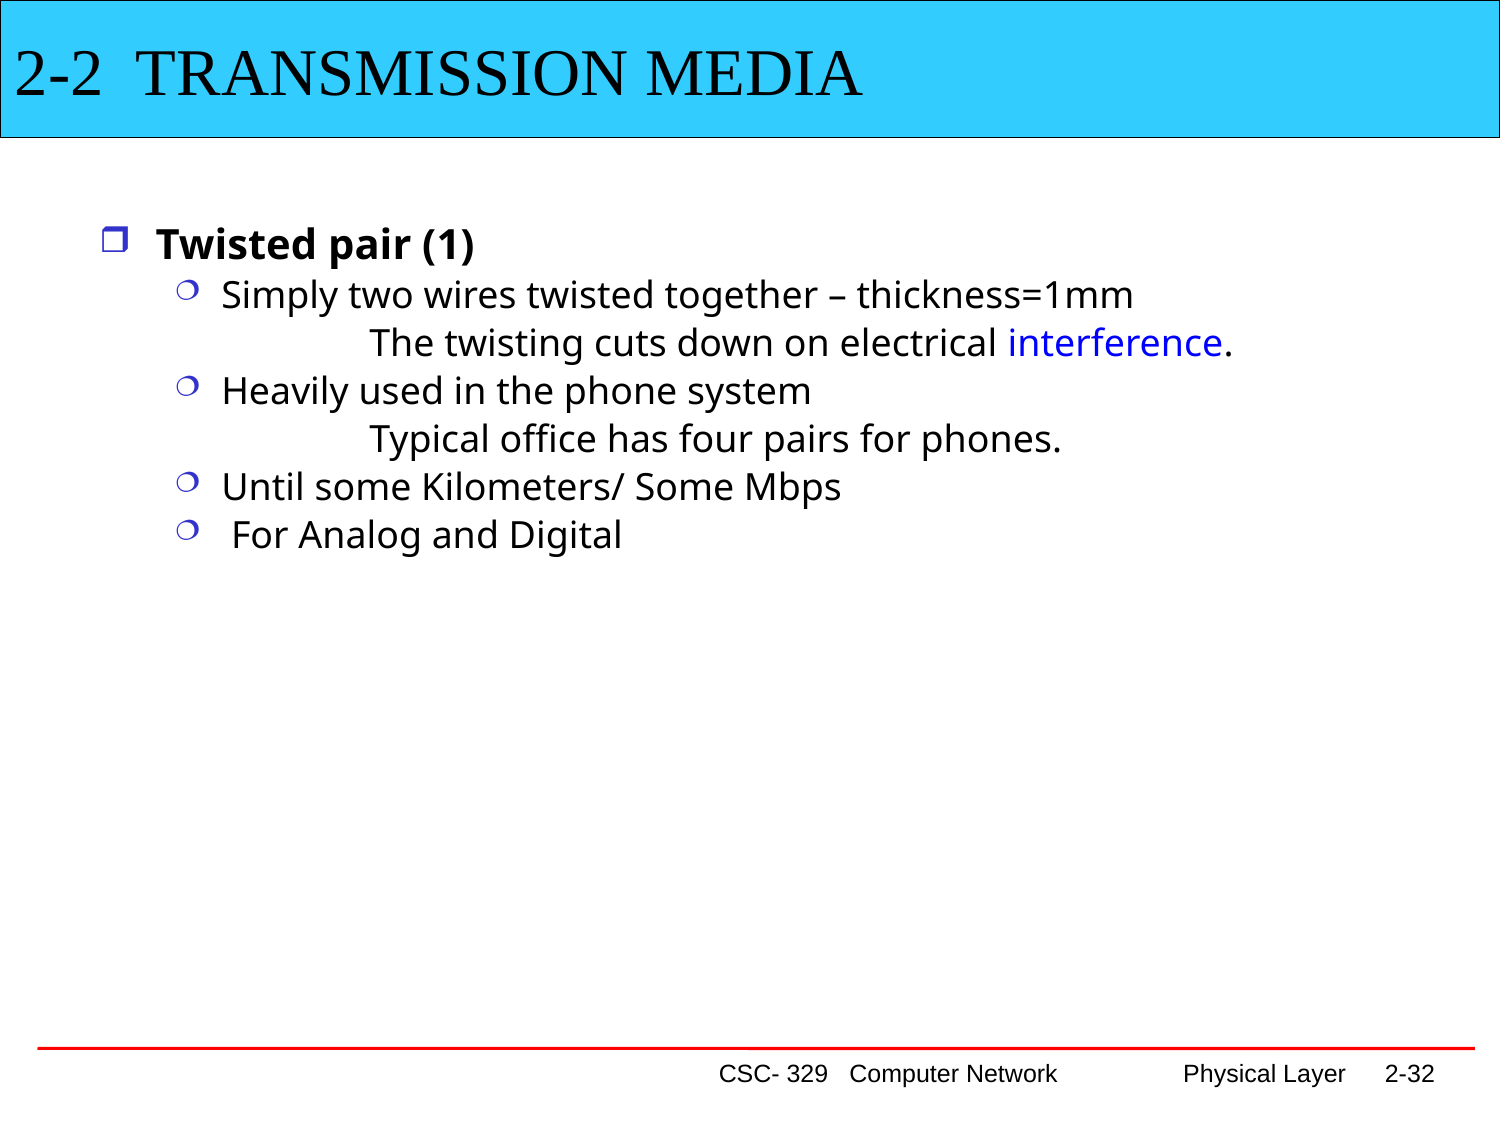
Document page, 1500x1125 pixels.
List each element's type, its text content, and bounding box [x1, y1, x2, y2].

text_box 2-2 TRANSMISSION MEDIA [0, 0, 1500, 138]
footer CSC- 329 Computer Network Physical Layer [608, 1049, 1338, 1125]
slide_number 2-32 [1338, 1049, 1451, 1125]
list Twisted pair (1) Simply two wires twisted together – thickness=1mm The twisting cuts down on electrical interference. Heavily used in the phone system Typical office has four pairs for phones. Until some Kilometers/ Some Mbps For Analog and Digital [84, 162, 1416, 902]
